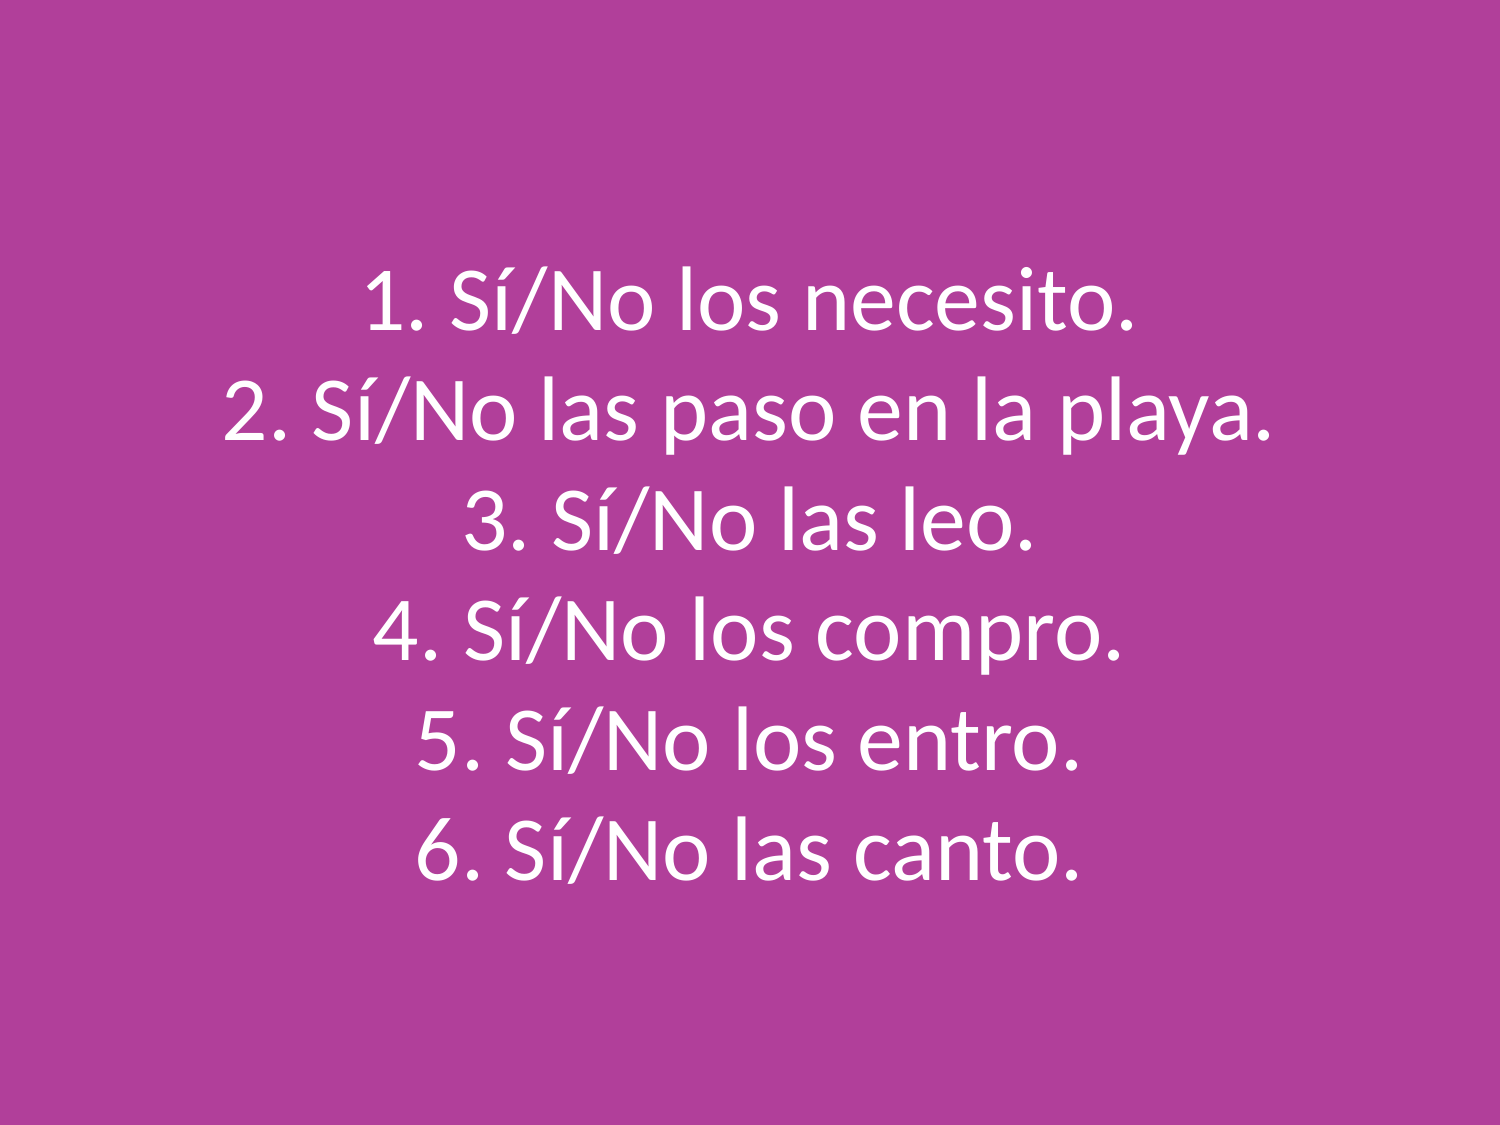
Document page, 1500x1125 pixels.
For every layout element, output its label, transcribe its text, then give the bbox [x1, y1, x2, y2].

title 1. Sí/No los necesito. 2. Sí/No las paso en la playa. 3. Sí/No las leo. 4. Sí/No los compro. 5. Sí/No los entro. 6. Sí/No las canto. [75, 45, 1425, 1093]
